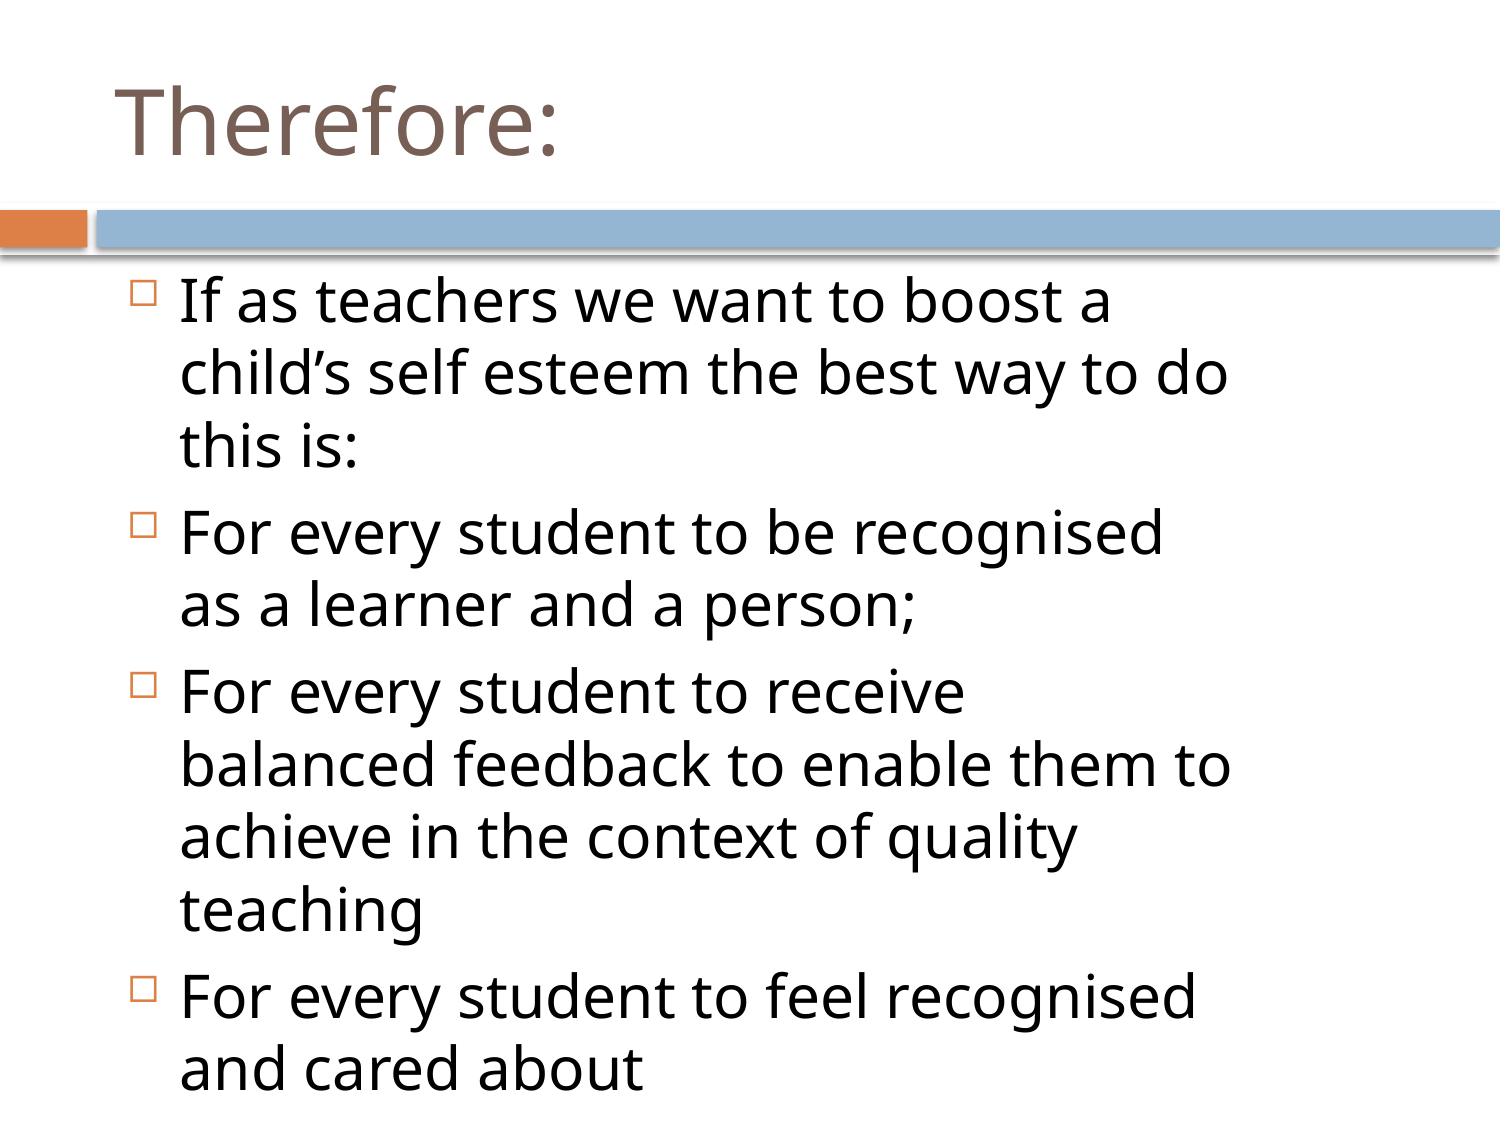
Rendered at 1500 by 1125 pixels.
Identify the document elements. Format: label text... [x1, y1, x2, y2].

list If as teachers we want to boost a child’s self esteem the best way to do this is: For every student to be recognised as a learner and a person; For every student to receive balanced feedback to enable them to achieve in the context of quality teaching For every student to feel recognised and cared about [112, 254, 1252, 1000]
title Therefore: [99, 37, 1438, 200]
